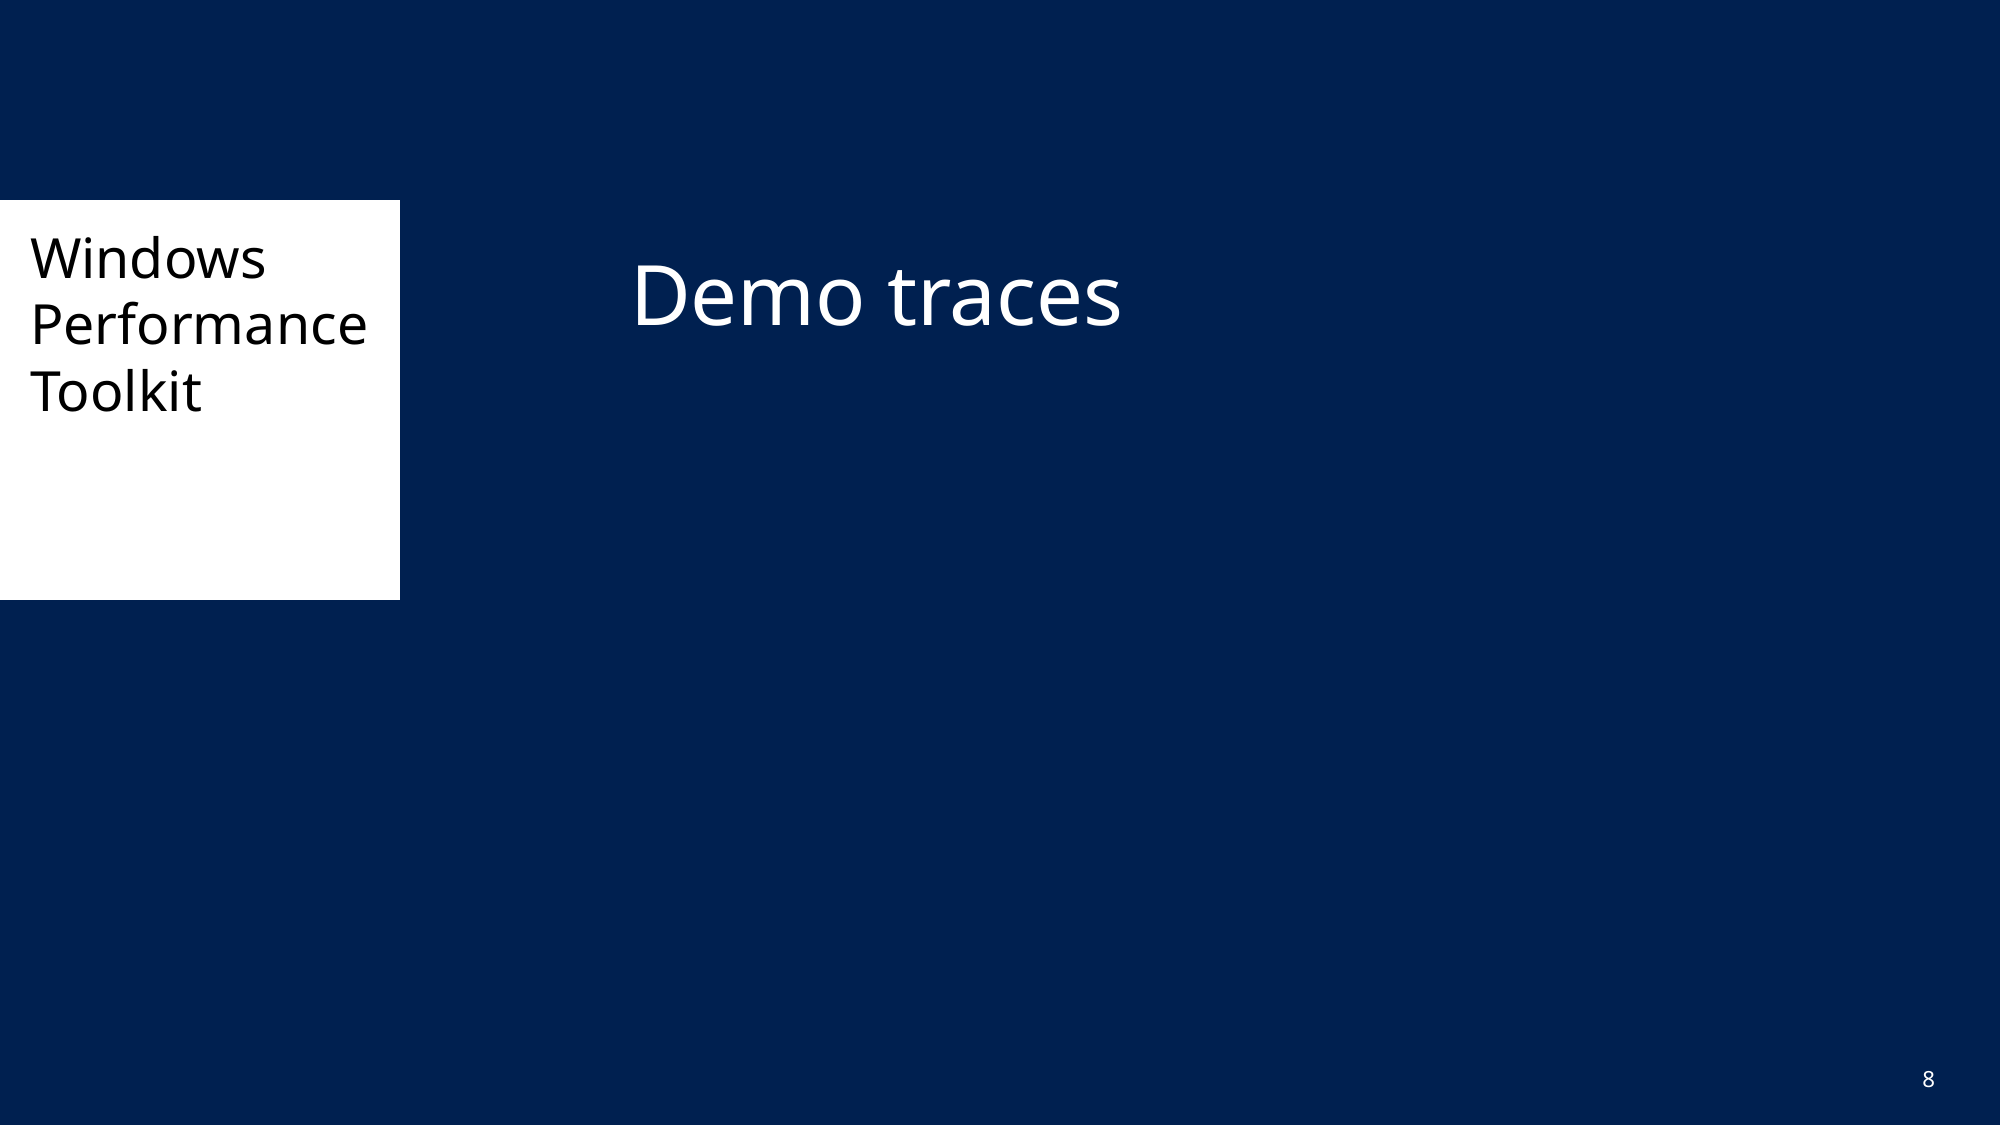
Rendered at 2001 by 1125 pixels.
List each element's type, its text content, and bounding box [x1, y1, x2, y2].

slide_number 8 [1483, 1042, 1950, 1103]
list Demo traces [600, 200, 1950, 1000]
title Windows Performance Toolkit [0, 200, 400, 600]
